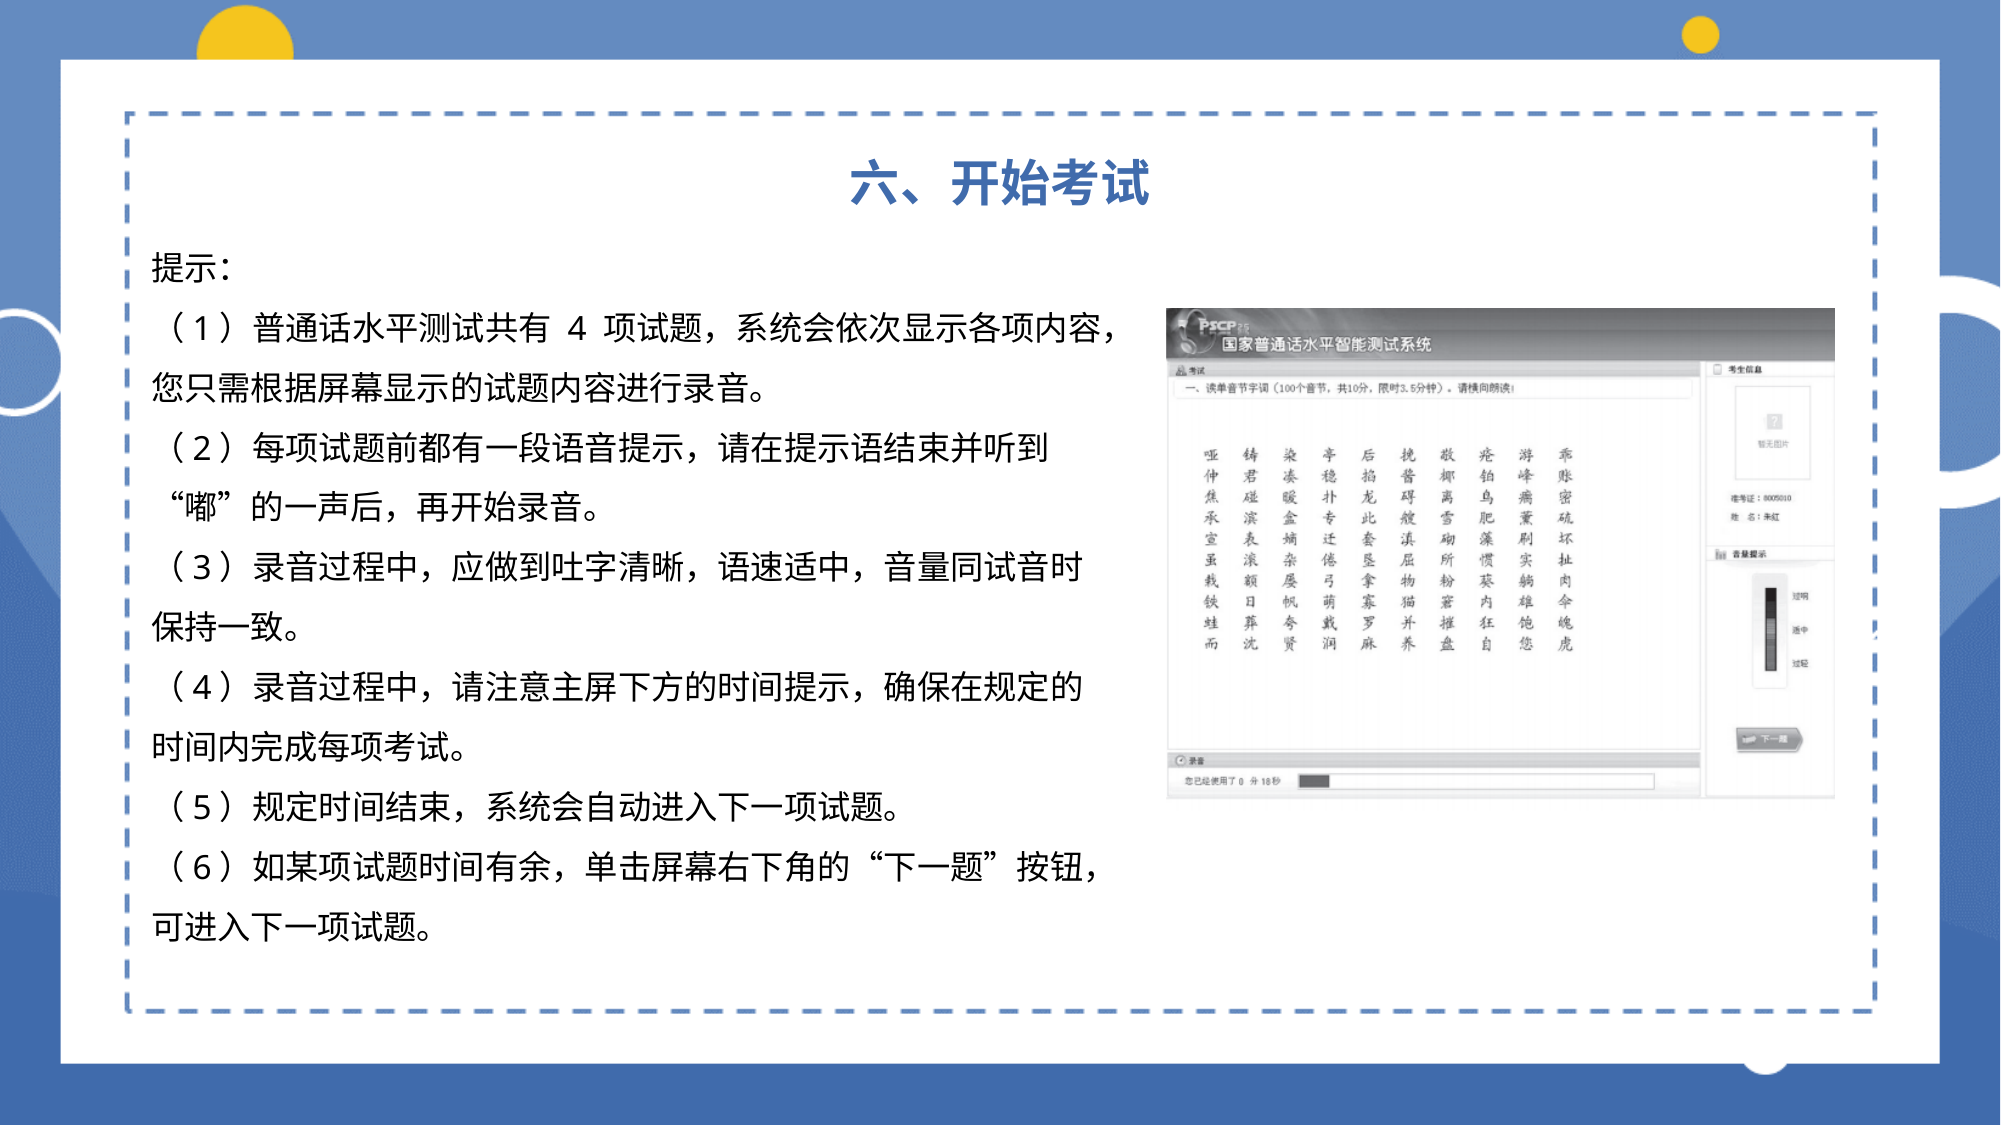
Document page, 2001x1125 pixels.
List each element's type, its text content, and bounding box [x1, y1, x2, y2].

picture [0, 0, 2001, 1125]
text_box 六、开始考试 [835, 144, 1165, 220]
text_box 提示： （1）普通话水平测试共有 4 项试题，系统会依次显示各项内容，您只需根据屏幕显示的试题内容进行录音。 （2）每项试题前都有一段语音提示，请在提示语结束并听到“嘟”的一声后，再开始录音。 （3）录音过程中，应做到吐字清晰，语速适中，音量同试音时保持一致。 （4）录音过程中，请注意主屏下方的时间提示，确保在规定的时间内完成每项考试。 （5）规定时间结束，系统会自动进入下一项试题。 （6）如某项试题时间有余，单击屏幕右下角的“下一题”按钮，可进入下一项试题。 [136, 219, 1130, 954]
